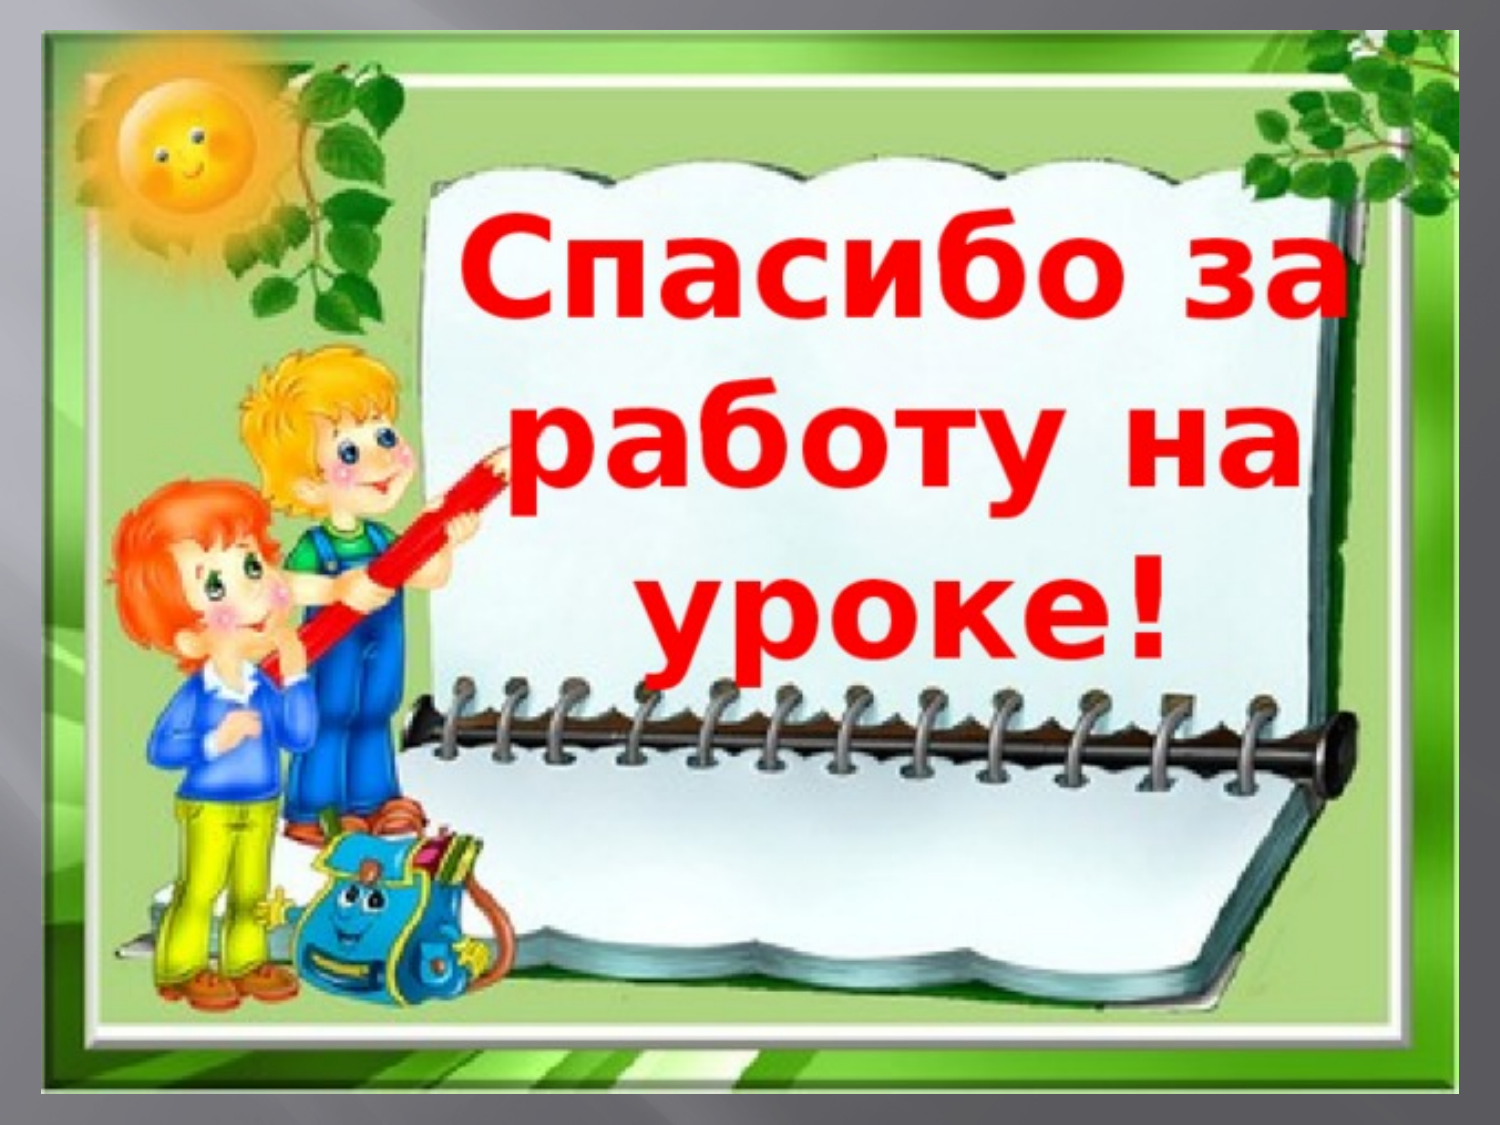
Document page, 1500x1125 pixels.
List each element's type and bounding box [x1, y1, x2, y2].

picture [41, 30, 1459, 1095]
